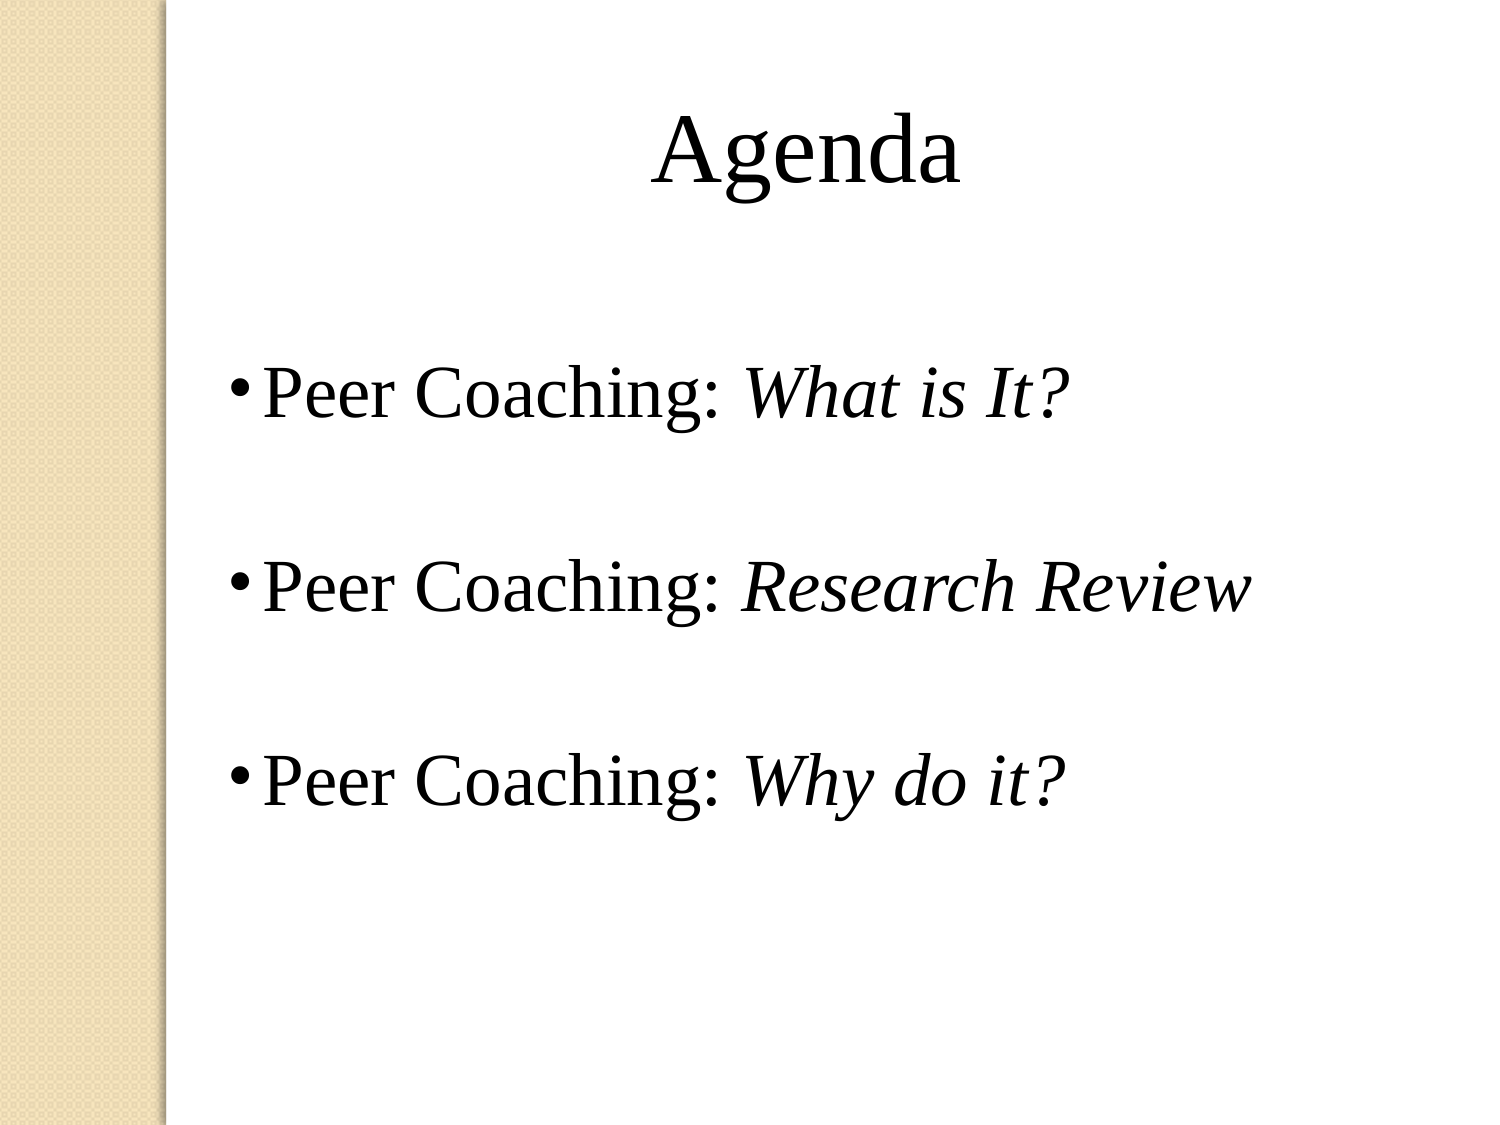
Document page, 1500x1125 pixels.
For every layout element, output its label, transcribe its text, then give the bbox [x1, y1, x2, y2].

text_box Agenda [375, 75, 1238, 210]
text_box [112, 137, 1375, 243]
text_box Peer Coaching: What is It? Peer Coaching: Research Review Peer Coaching: Why do it? [212, 237, 1500, 905]
